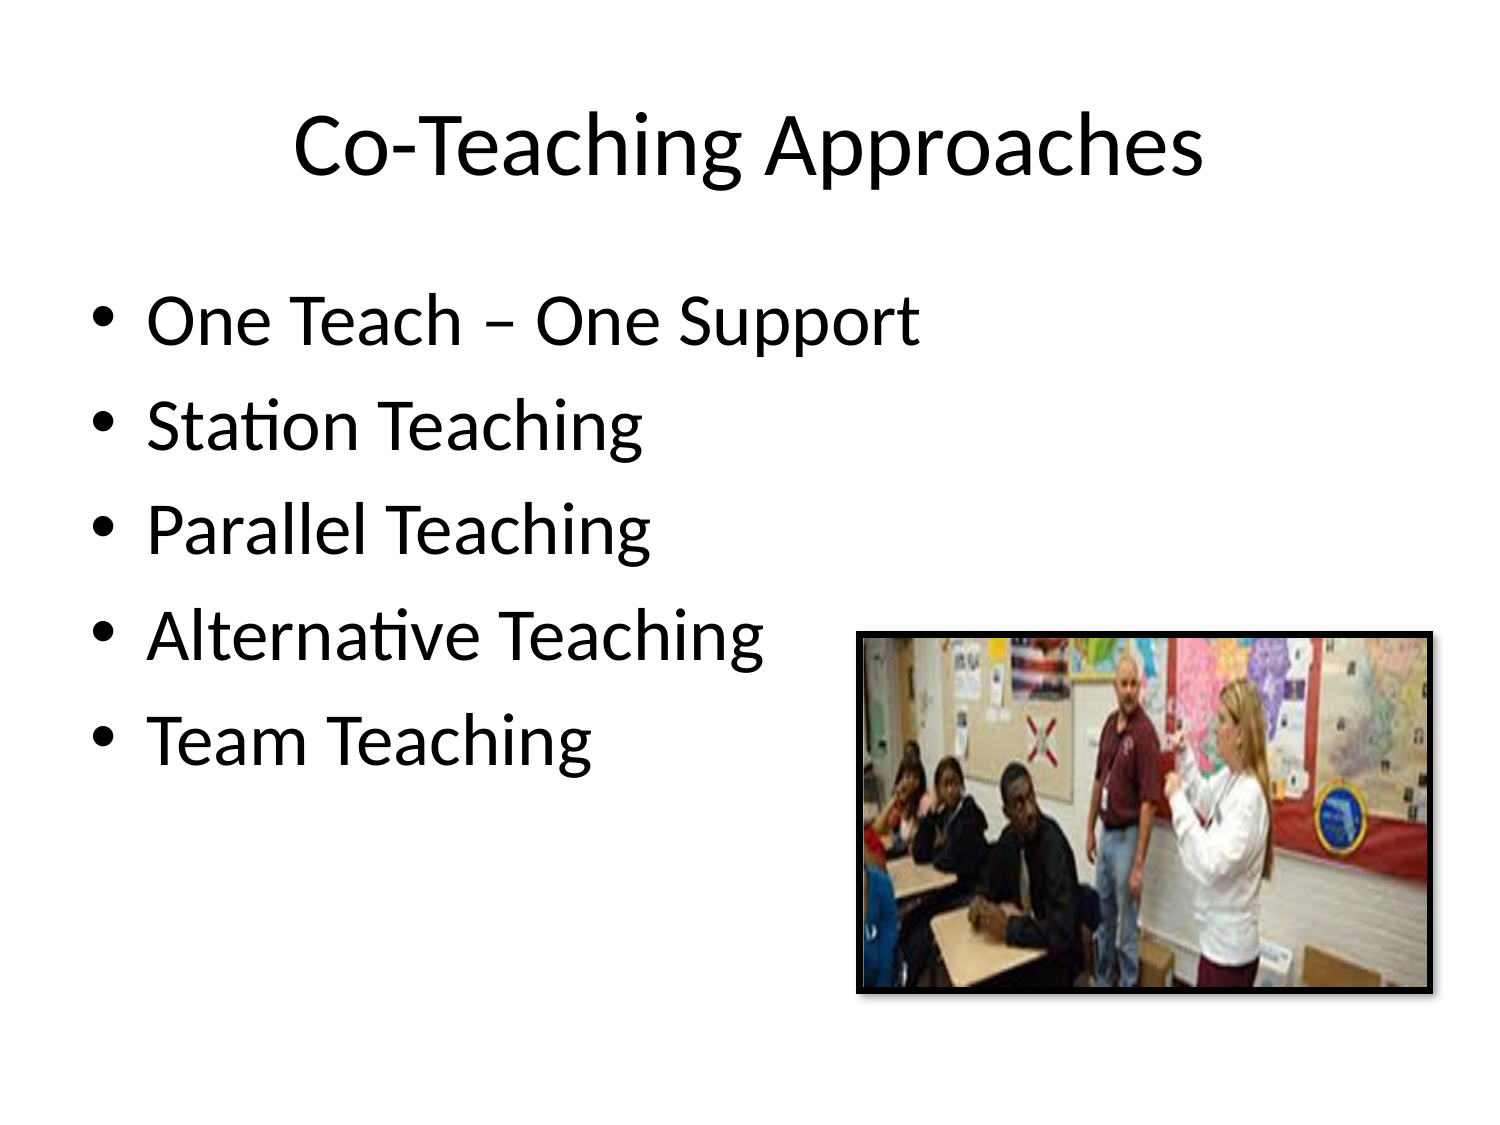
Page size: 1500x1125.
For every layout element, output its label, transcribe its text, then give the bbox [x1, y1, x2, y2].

picture [862, 637, 1427, 988]
list One Teach – One Support Station Teaching Parallel Teaching Alternative Teaching Team Teaching [75, 262, 1425, 1005]
title Co-Teaching Approaches [75, 45, 1425, 233]
